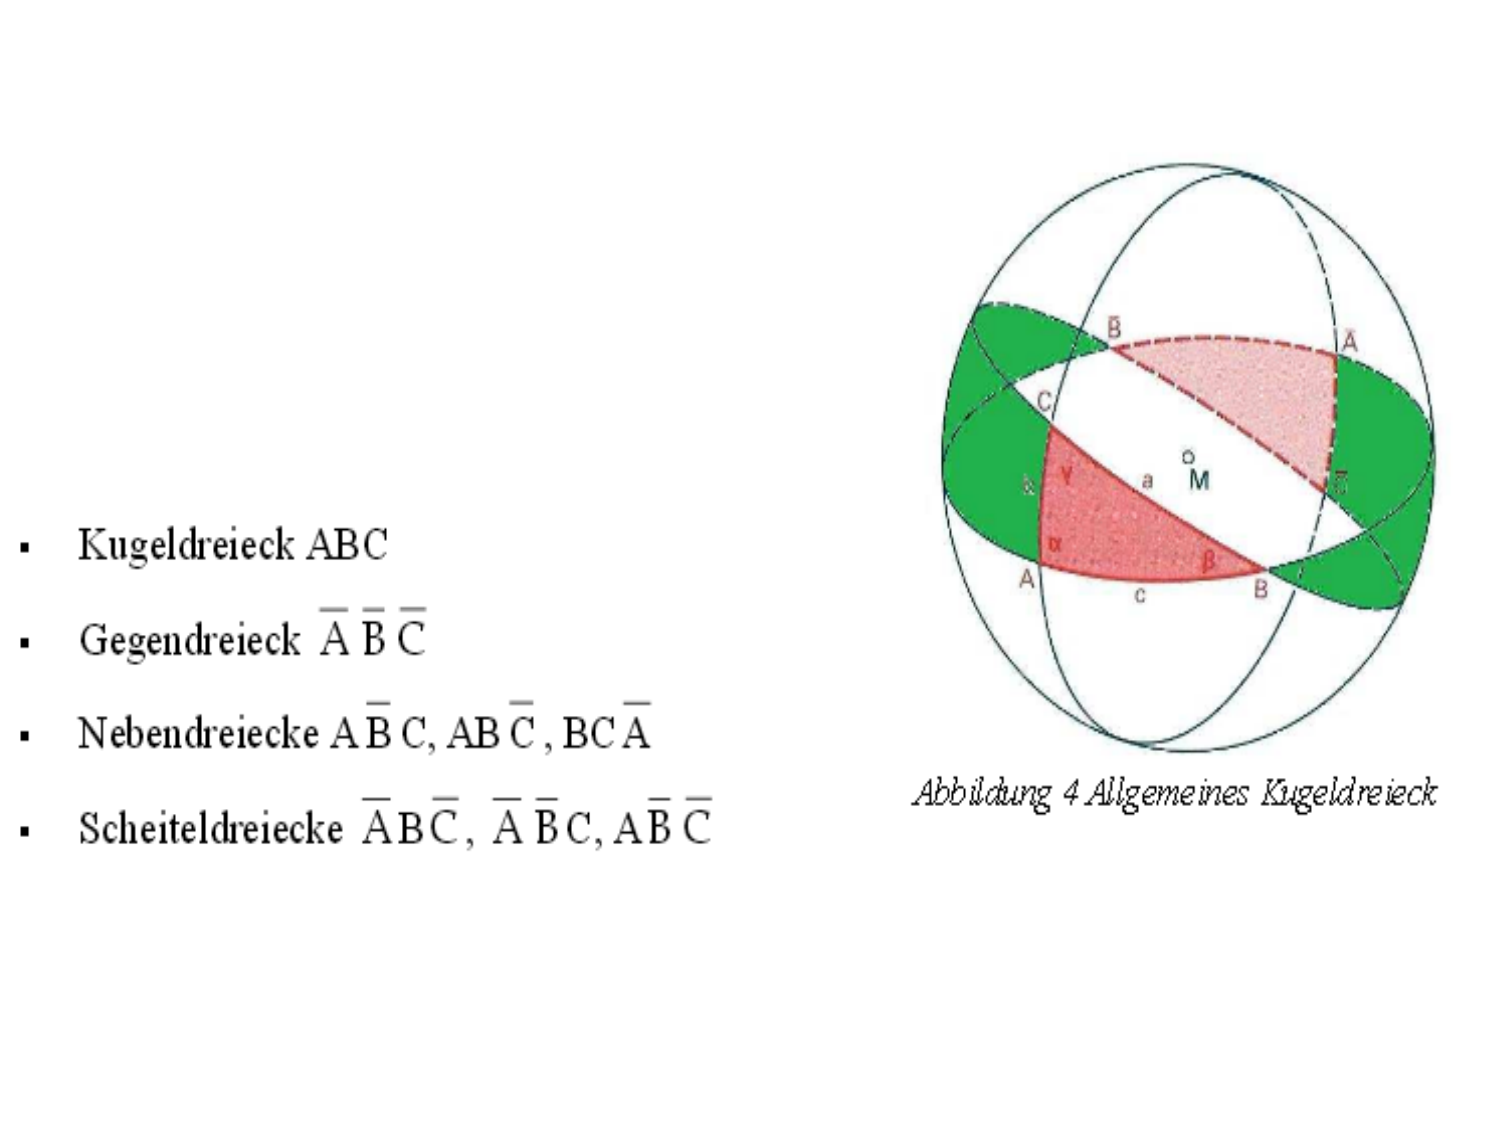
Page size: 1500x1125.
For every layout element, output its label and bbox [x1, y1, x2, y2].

picture [0, 140, 1500, 887]
